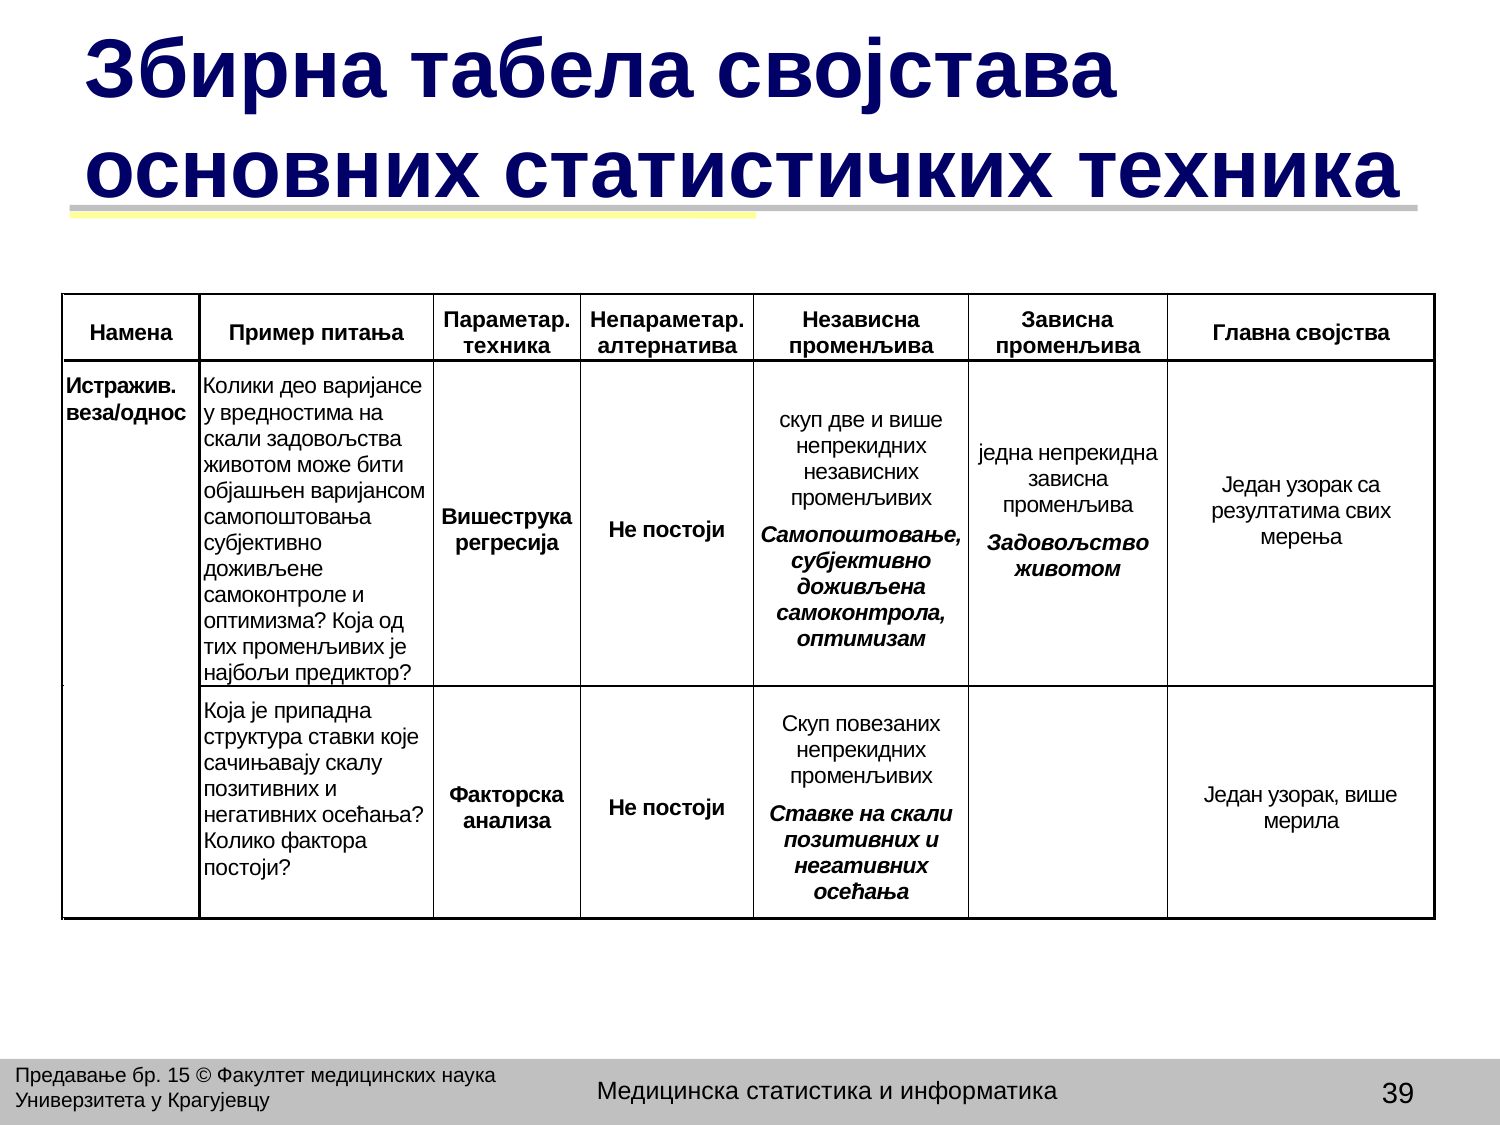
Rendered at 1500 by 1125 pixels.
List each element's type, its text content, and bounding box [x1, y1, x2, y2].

footer Медицинска статистика и информатика [512, 1066, 1144, 1125]
slide_number 39 [1164, 1066, 1430, 1125]
title Збирна табела својстава основних статистичких техника [69, 19, 1426, 208]
slide_number Предавање бр. 15 © Факултет медицинских наука Универзитета у Крагујевцу [0, 1053, 616, 1108]
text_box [51, 292, 1443, 957]
